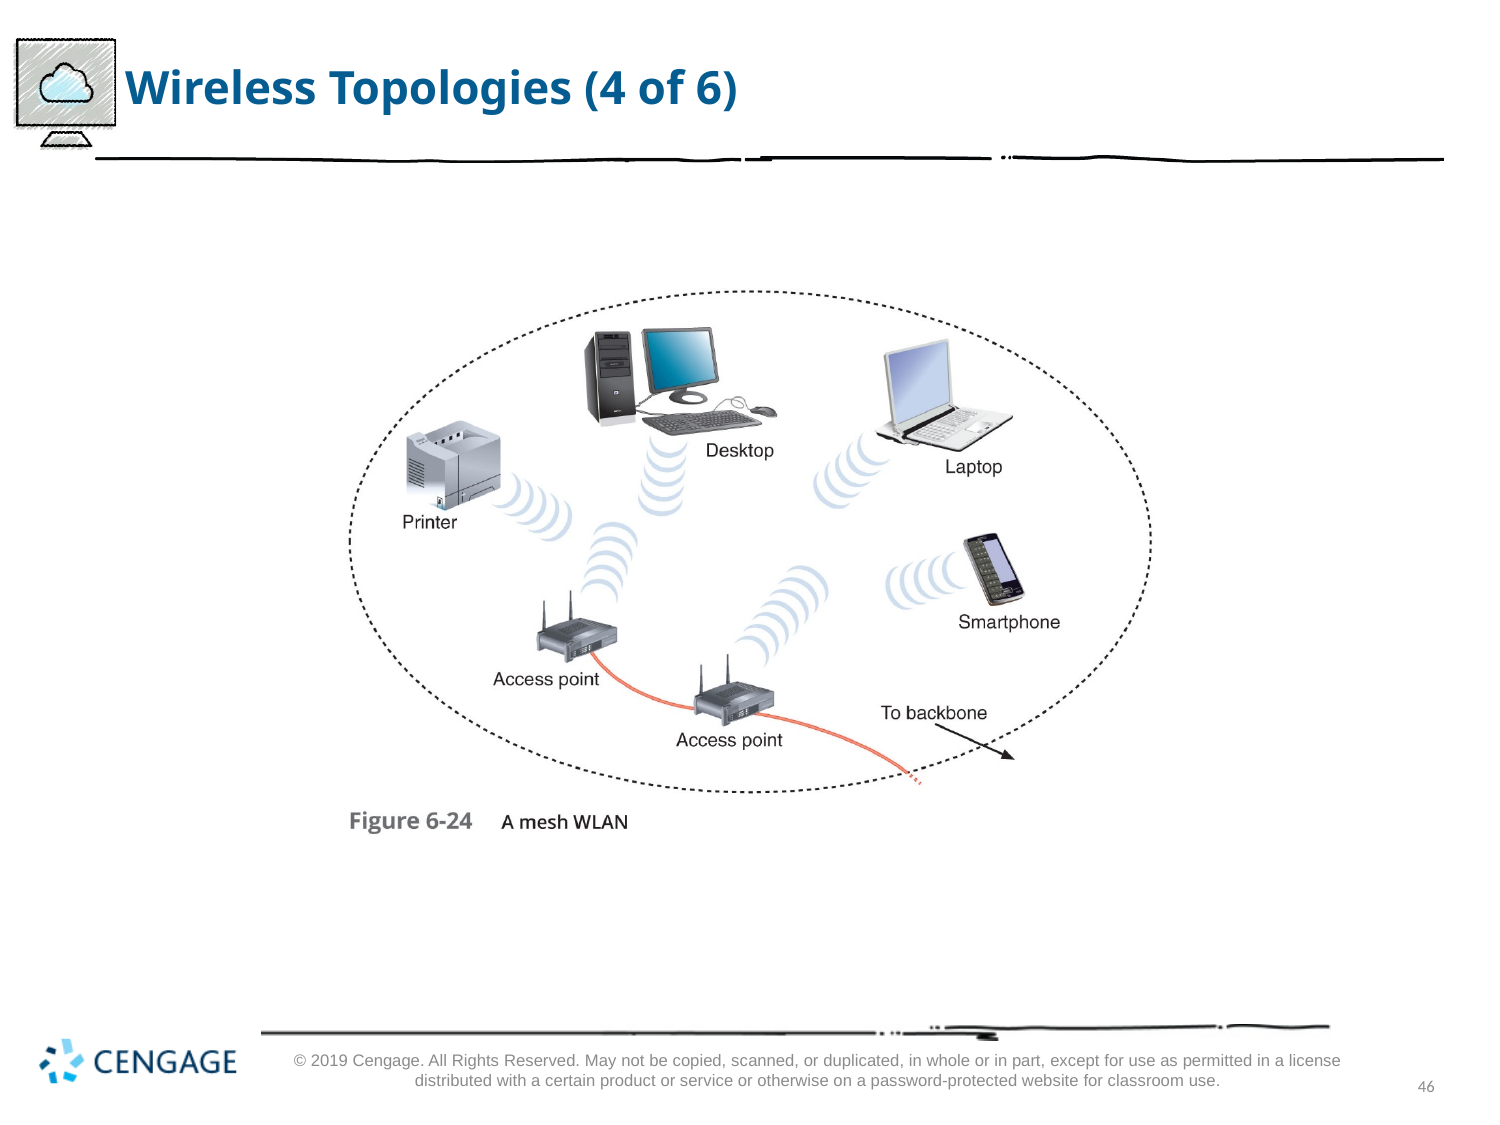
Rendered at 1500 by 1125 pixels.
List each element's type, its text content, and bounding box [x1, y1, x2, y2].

title Wireless Topologies (4 of 6) [125, 66, 1442, 116]
picture [346, 288, 1154, 837]
picture [95, 155, 1444, 163]
picture [261, 1024, 1331, 1041]
picture [19, 1025, 249, 1096]
footer © 2019 Cengage. All Rights Reserved. May not be copied, scanned, or duplicated, in whole or in part, except for use as permitted in a license distributed with a certain product or service or otherwise on a password-protected website for classroom use. [262, 1050, 1375, 1091]
picture [13, 36, 117, 151]
